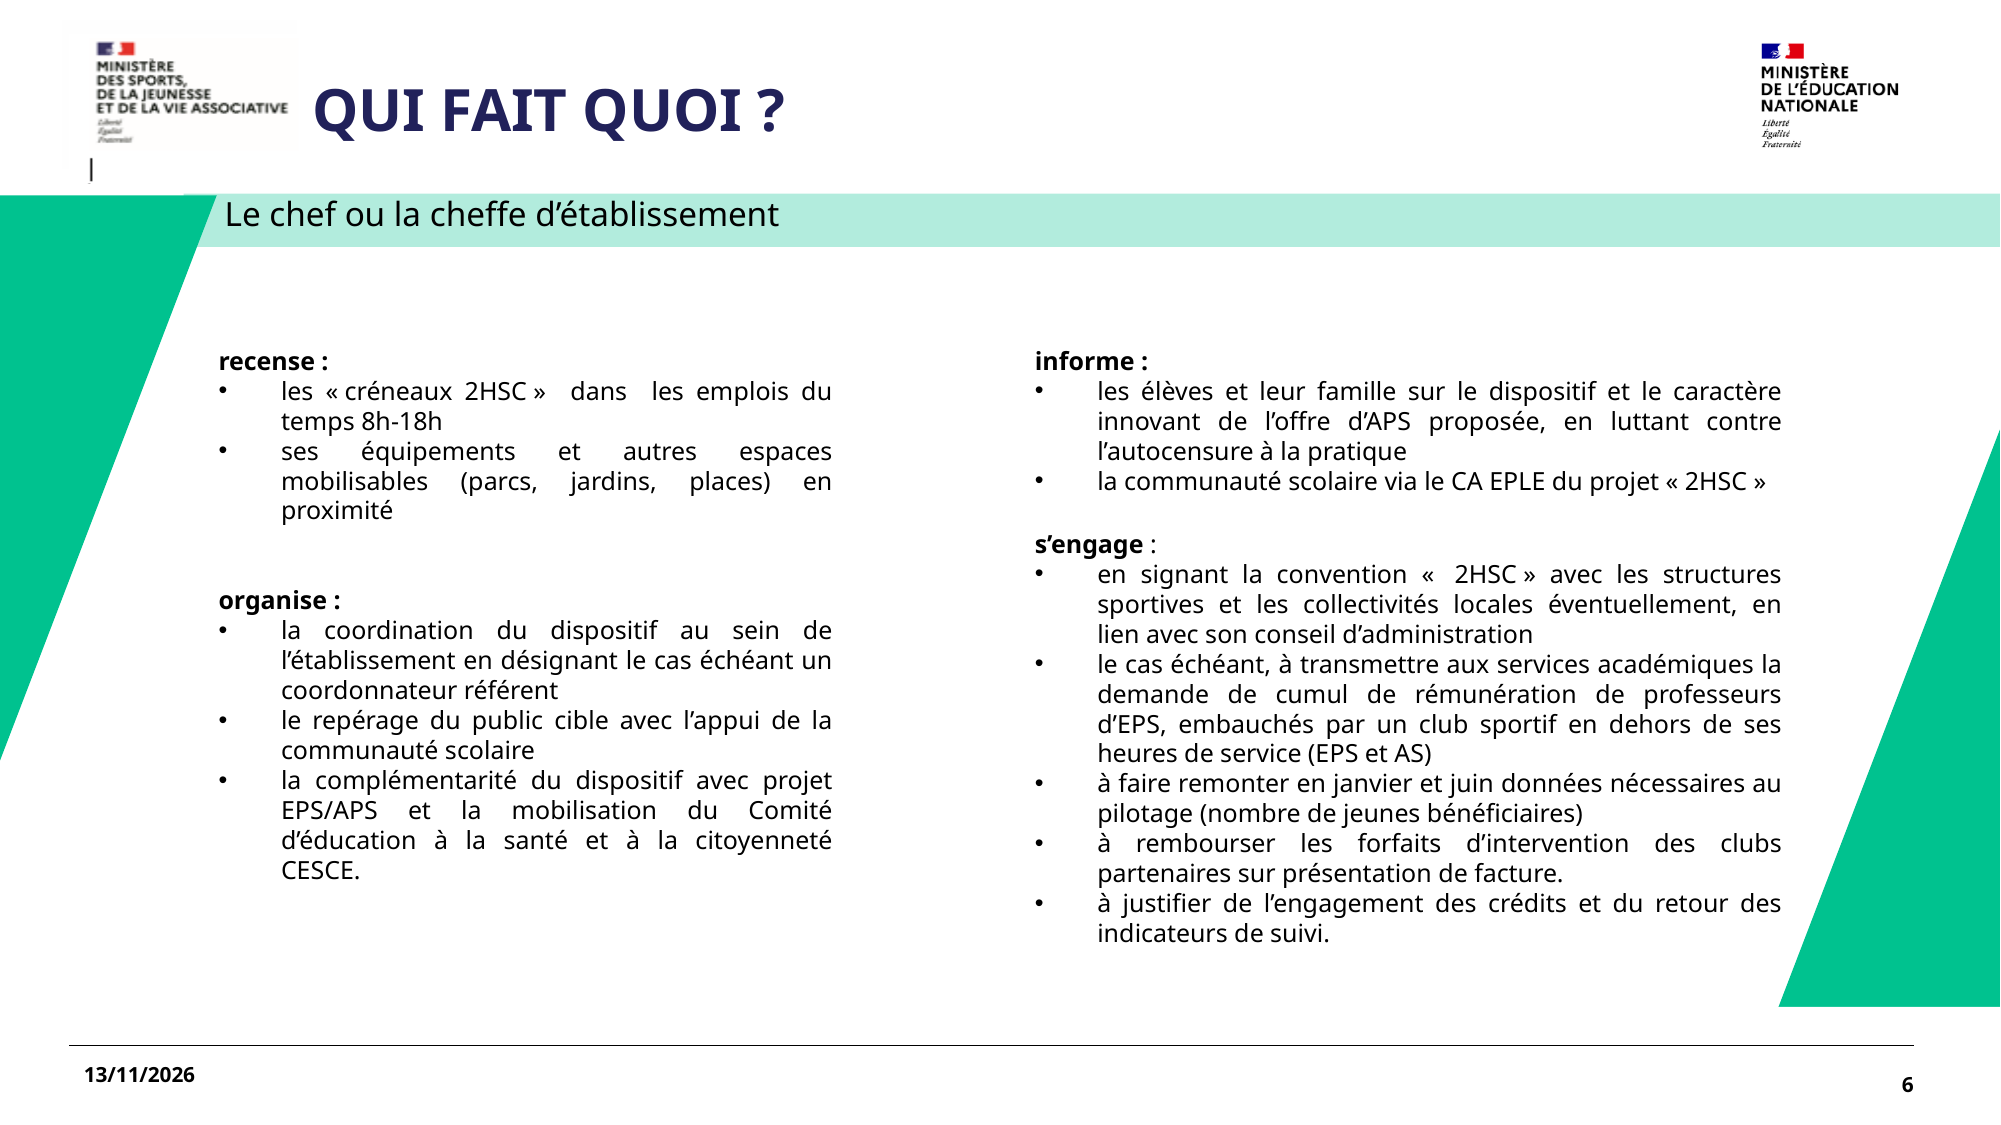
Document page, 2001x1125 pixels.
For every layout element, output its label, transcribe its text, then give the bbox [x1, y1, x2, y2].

text_box informe : les élèves et leur famille sur le dispositif et le caractère innovant de l’offre d’APS proposée, en luttant contre l’autocensure à la pratique la communauté scolaire via le CA EPLE du projet « 2HSC » s’engage : en signant la convention « 2HSC » avec les structures sportives et les collectivités locales éventuellement, en lien avec son conseil d’administration le cas échéant, à transmettre aux services académiques la demande de cumul de rémunération de professeurs d’EPS, embauchés par un club sportif en dehors de ses heures de service (EPS et AS) à faire remonter en janvier et juin données nécessaires au pilotage (nombre de jeunes bénéficiaires) à rembourser les forfaits d’intervention des clubs partenaires sur présentation de facture. à justifier de l’engagement des crédits et du retour des indicateurs de suivi. [999, 338, 1798, 1015]
slide_number 6 [1618, 1046, 1914, 1125]
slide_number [69, 1046, 519, 1107]
title Qui fait quoi ? [302, 38, 1706, 187]
text_box Le chef ou la cheffe d’établissement [183, 193, 2000, 247]
picture [62, 20, 299, 185]
text_box recense : les « créneaux 2HSC » dans les emplois du temps 8h-18h ses équipements et autres espaces mobilisables (parcs, jardins, places) en proximité organise : la coordination du dispositif au sein de l’établissement en désignant le cas échéant un coordonnateur référent le repérage du public cible avec l’appui de la communauté scolaire la complémentarité du dispositif avec projet EPS/APS et la mobilisation du Comité d’éducation à la santé et à la citoyenneté CESCE. [183, 338, 849, 922]
picture [1743, 34, 1914, 157]
